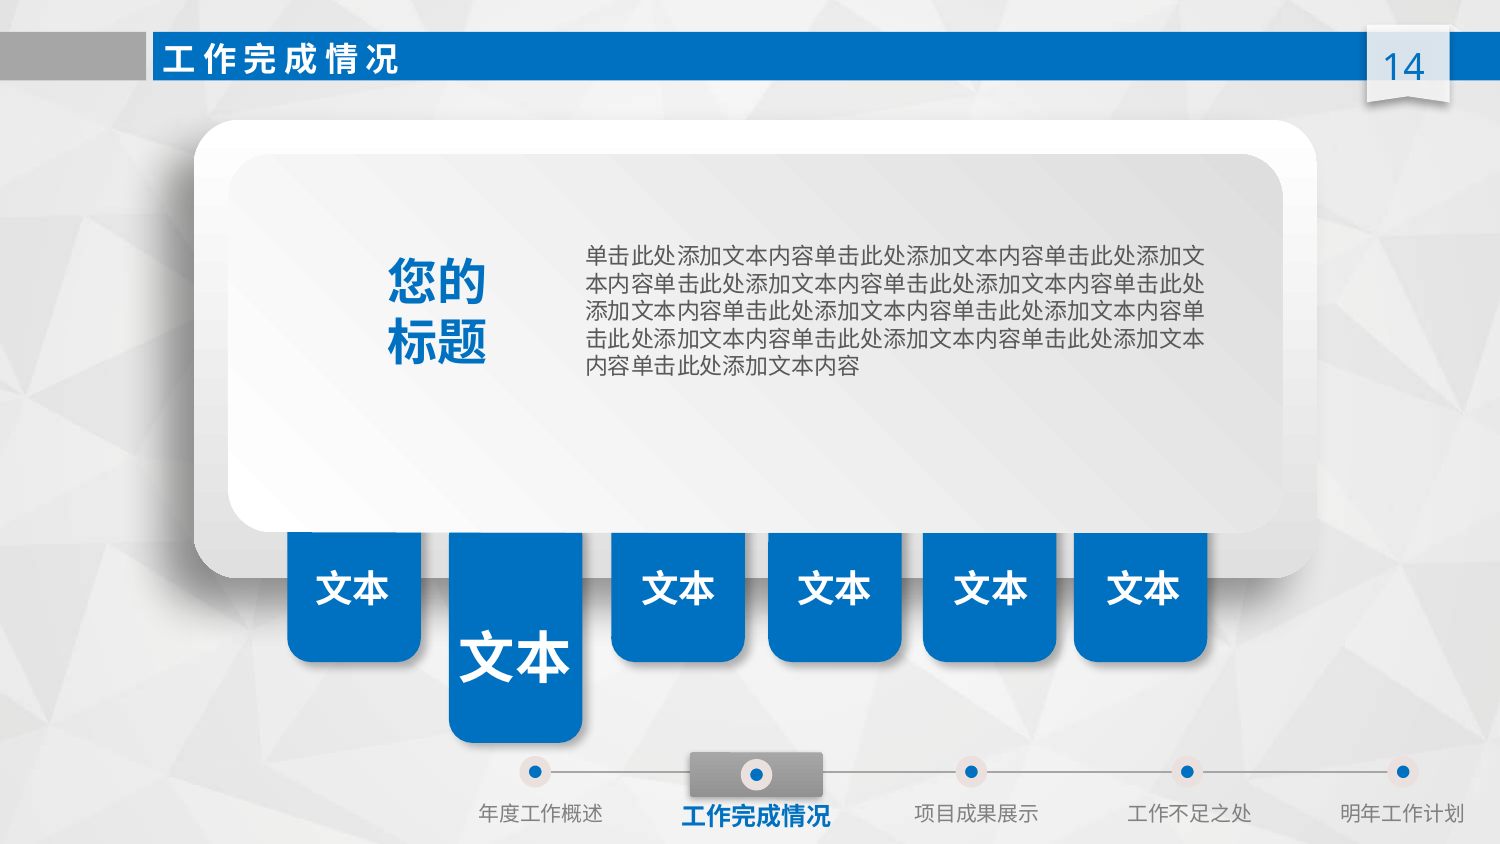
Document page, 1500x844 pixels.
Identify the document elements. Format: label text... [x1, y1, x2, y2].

text_box [191, 117, 1320, 581]
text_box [440, 514, 590, 741]
text_box 单击此处添加文本内容单击此处添加文本内容单击此处添加文本内容单击此处添加文本内容单击此处添加文本内容单击此处添加文本内容单击此处添加文本内容单击此处添加文本内容单击此处添加文本内容单击此处添加文本内容单击此处添加文本内容单击此处添加文本内容 [570, 234, 1237, 387]
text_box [1068, 433, 1219, 661]
text_box 工 作 完 成 情 况 [147, 31, 491, 86]
picture [0, 81, 1500, 844]
text_box 您的 标题 [334, 243, 540, 378]
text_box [603, 433, 754, 661]
text_box [225, 151, 1285, 535]
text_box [760, 433, 910, 661]
picture [0, 0, 1500, 31]
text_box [916, 433, 1067, 661]
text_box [277, 433, 428, 661]
